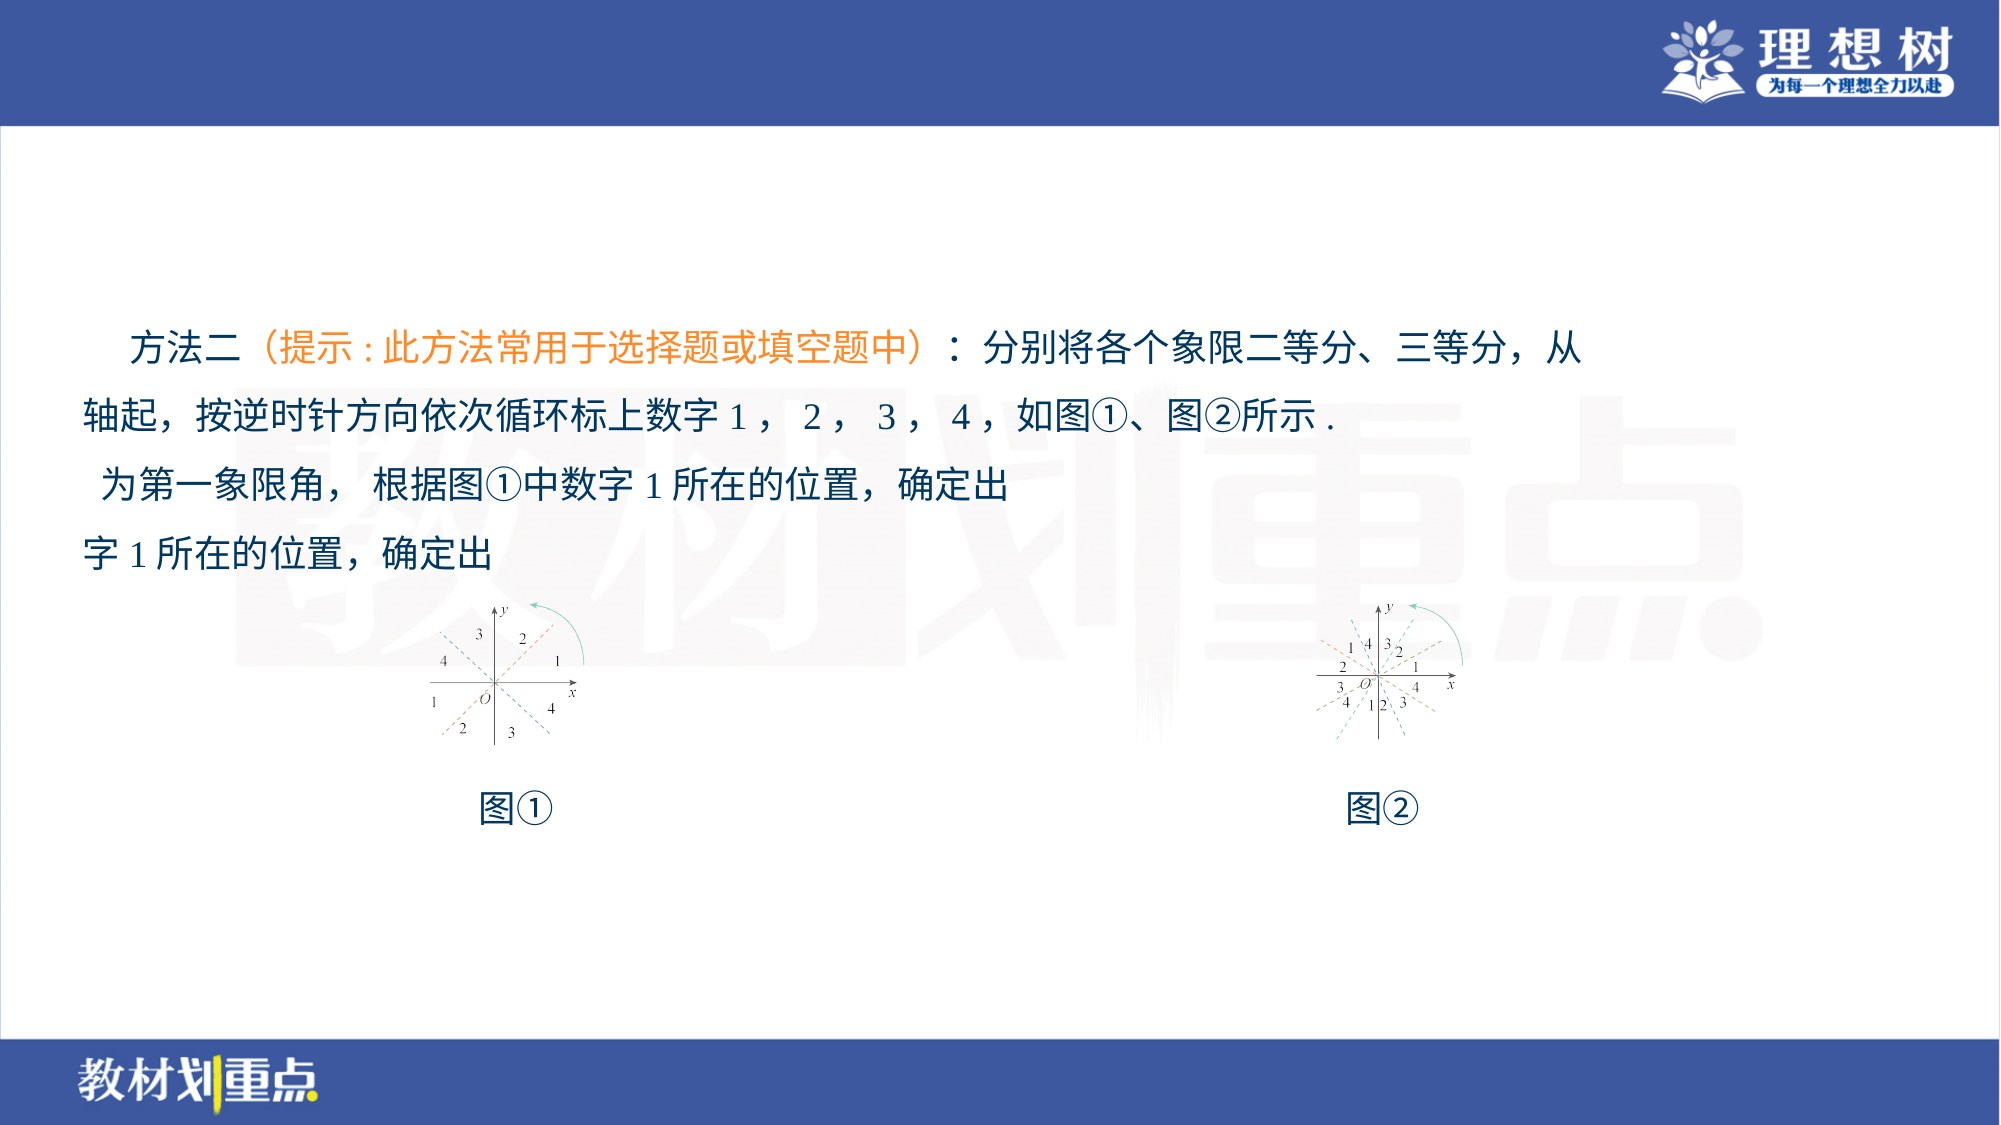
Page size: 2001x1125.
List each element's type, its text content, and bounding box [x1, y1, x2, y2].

text_box 图② [1341, 765, 1425, 892]
picture [0, 0, 2000, 1125]
text_box 图① [474, 765, 558, 892]
